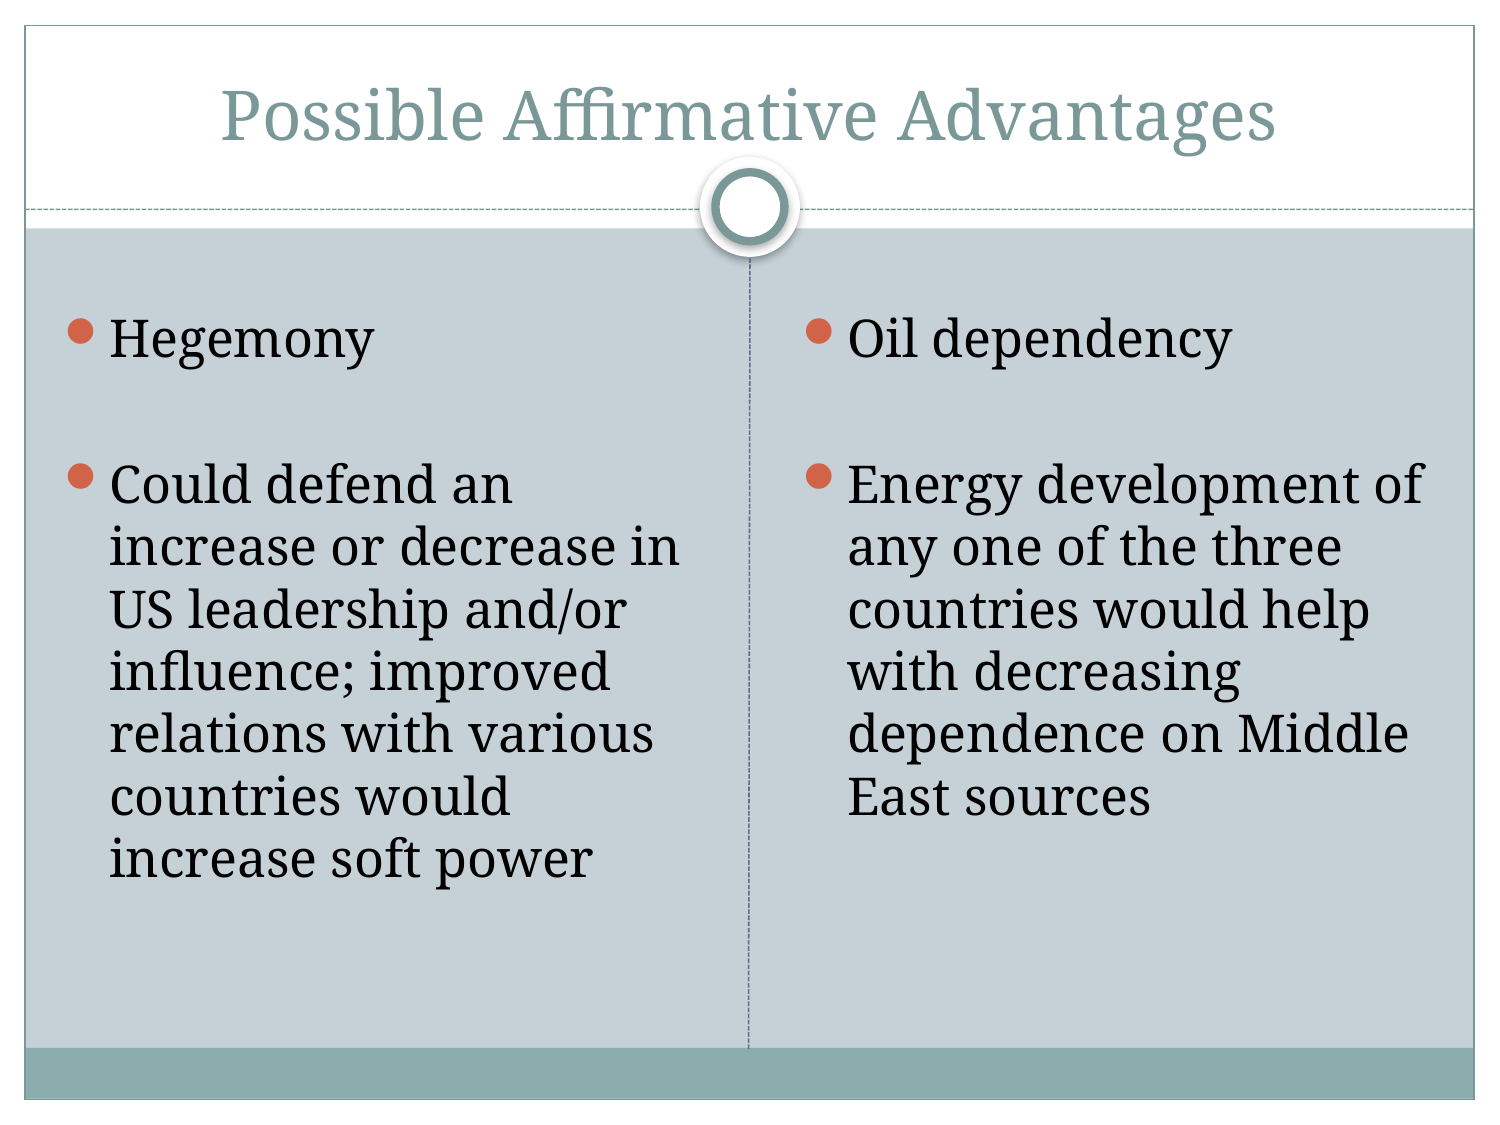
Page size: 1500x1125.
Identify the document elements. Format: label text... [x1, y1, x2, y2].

list Oil dependency Energy development of any one of the three countries would help with decreasing dependence on Middle East sources [787, 224, 1450, 993]
title Possible Affirmative Advantages [49, 37, 1450, 162]
list Hegemony Could defend an increase or decrease in US leadership and/or influence; improved relations with various countries would increase soft power [49, 224, 712, 993]
